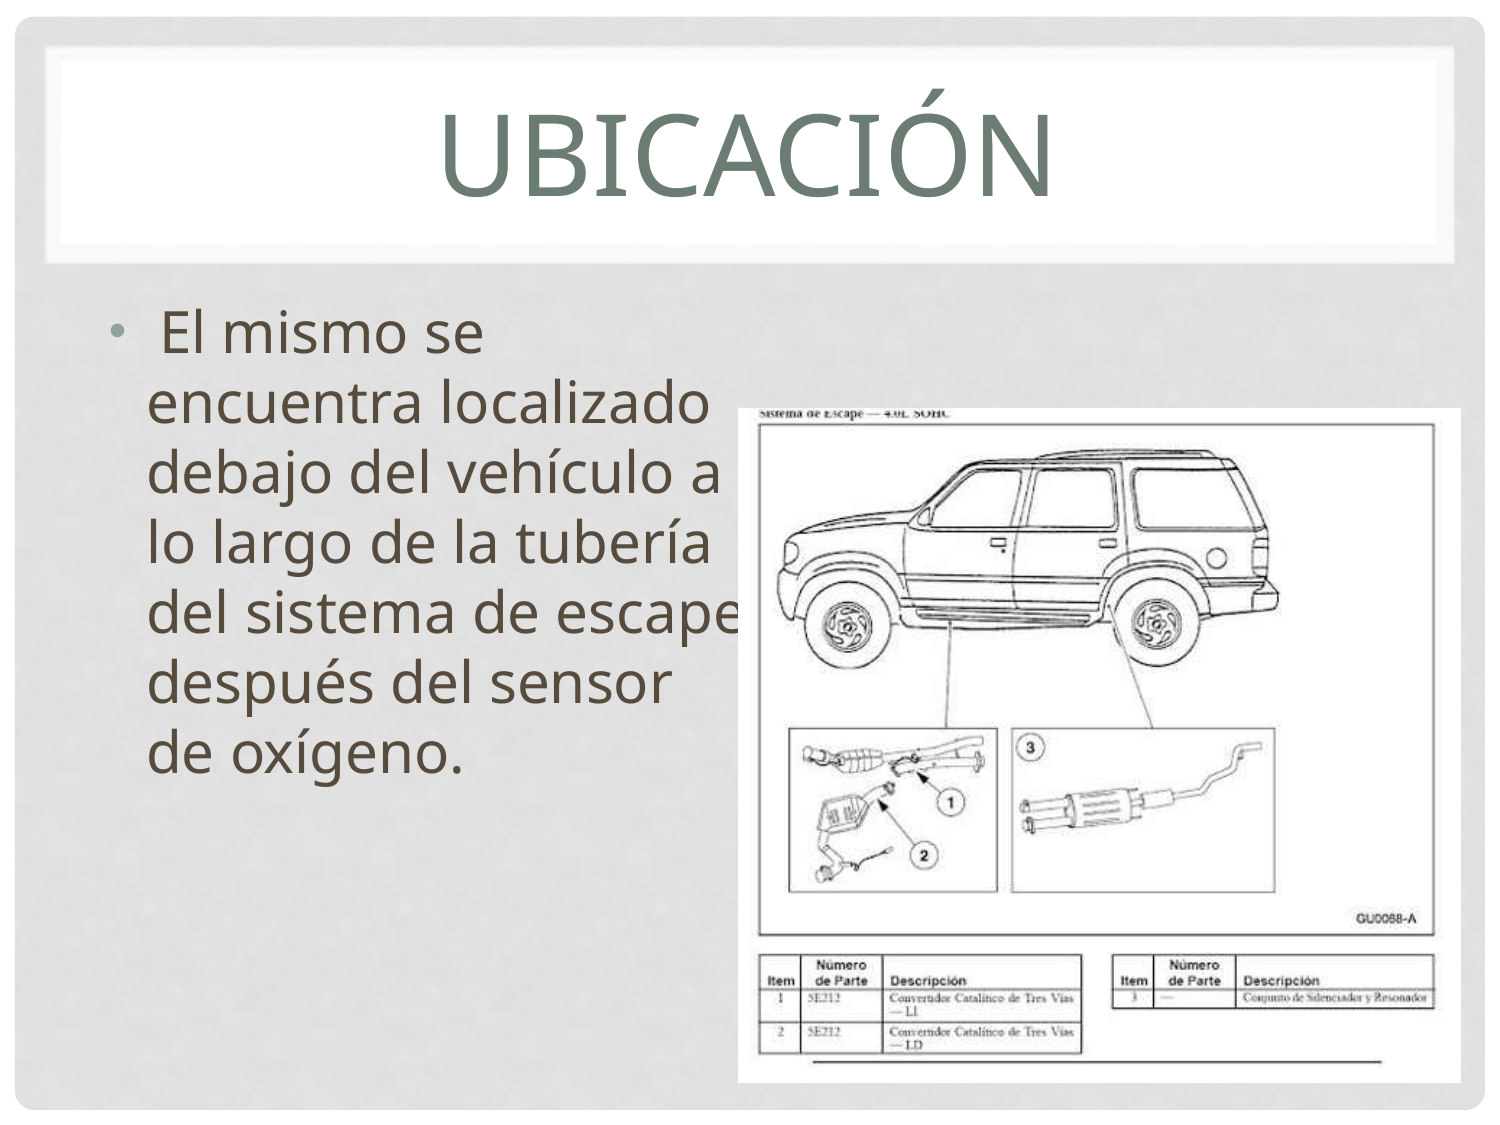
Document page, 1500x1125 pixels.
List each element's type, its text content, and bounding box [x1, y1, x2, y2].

title ubicación [69, 66, 1425, 238]
picture [737, 408, 1461, 1083]
list El mismo se encuentra localizado debajo del vehículo a lo largo de la tubería del sistema de escape después del sensor de oxígeno. [75, 287, 762, 1012]
